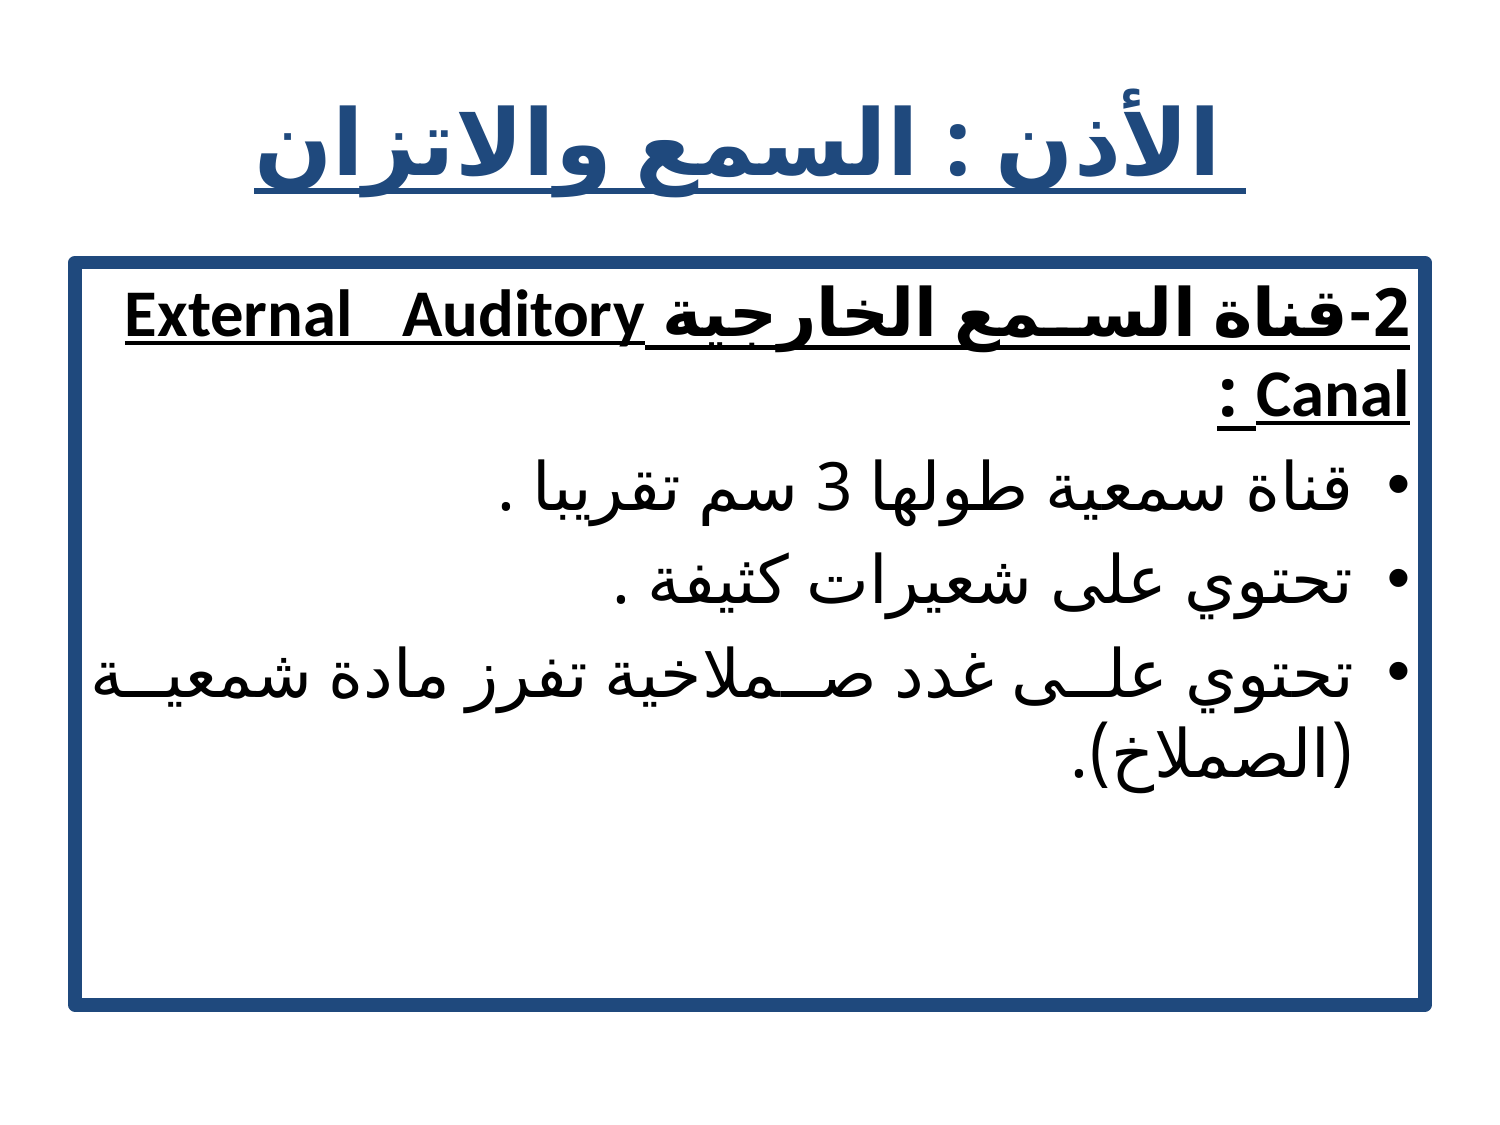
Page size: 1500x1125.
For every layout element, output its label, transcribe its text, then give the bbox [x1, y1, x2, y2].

list 2-قناة السمع الخارجية External Auditory Canal : قناة سمعية طولها 3 سم تقريبا . تحتوي على شعيرات كثيفة . تحتوي على غدد صملاخية تفرز مادة شمعية (الصملاخ). [75, 262, 1425, 1005]
title الأذن : السمع والاتزان [75, 45, 1425, 233]
